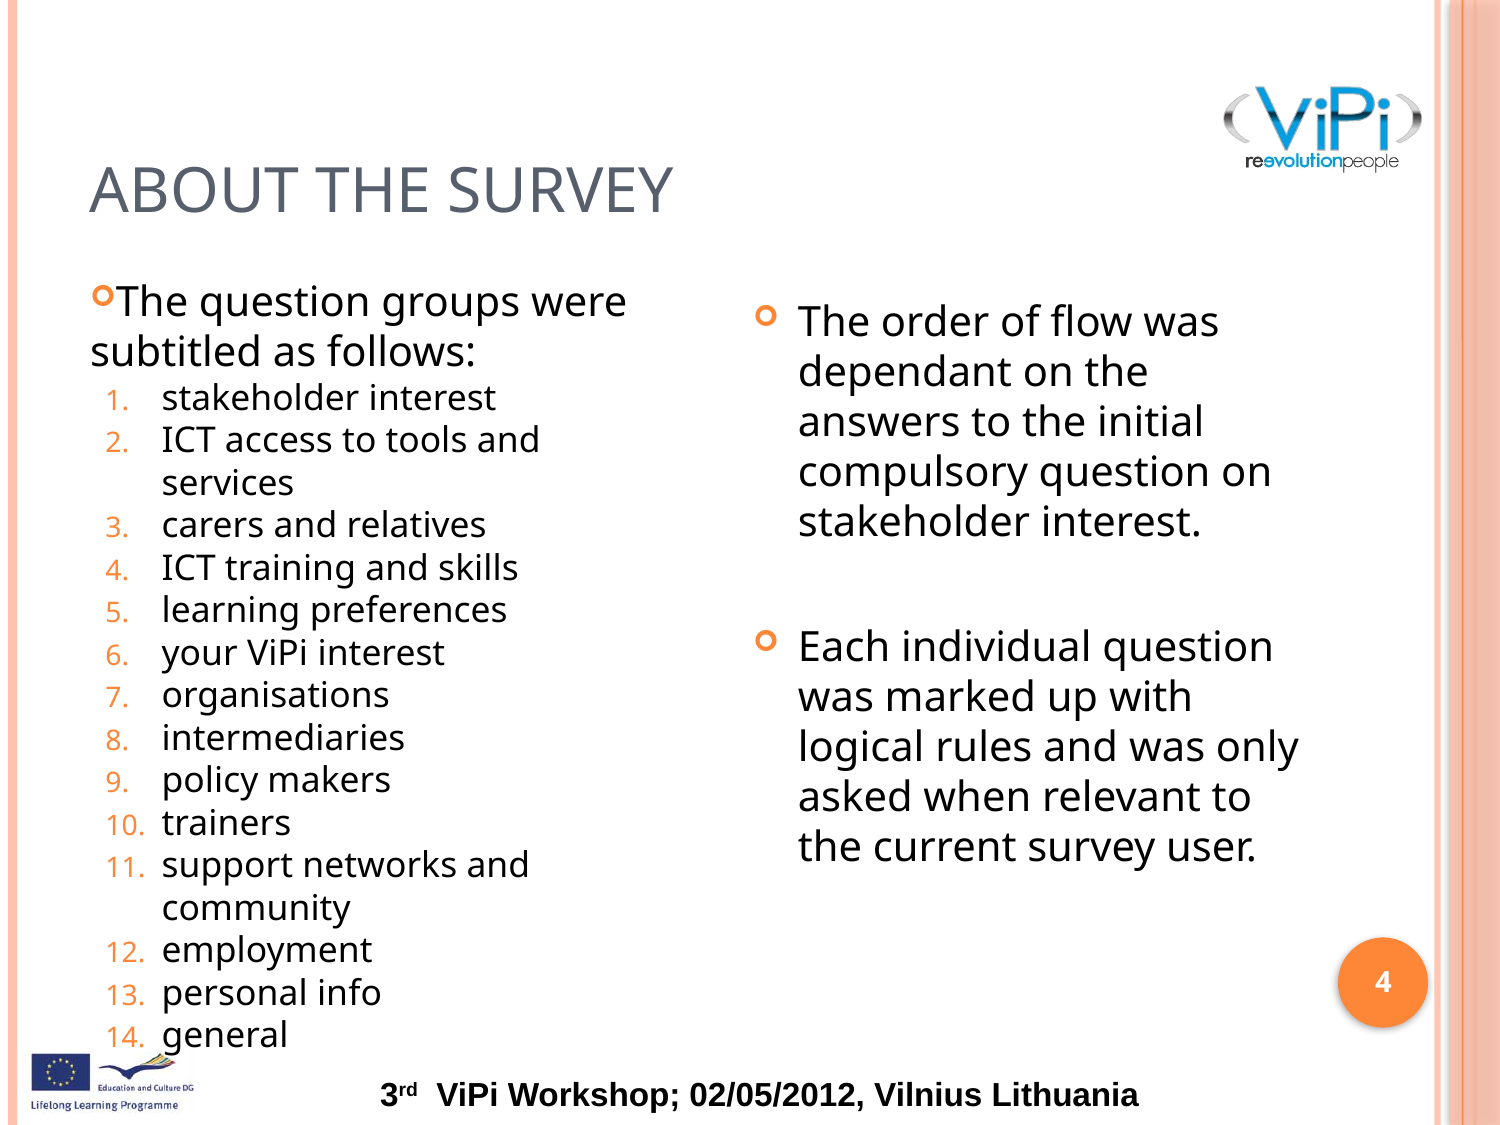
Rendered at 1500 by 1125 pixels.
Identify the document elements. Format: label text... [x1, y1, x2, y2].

list The question groups were subtitled as follows: stakeholder interest ICT access to tools and services carers and relatives ICT training and skills learning preferences your ViPi interest organisations intermediaries policy makers trainers support networks and community employment personal info general [75, 267, 680, 1062]
text_box The order of flow was dependant on the answers to the initial compulsory question on stakeholder interest. Each individual question was marked up with logical rules and was only asked when relevant to the current survey user. [738, 287, 1331, 1087]
title About the Survey [75, 45, 1300, 233]
slide_number 4 [1333, 940, 1434, 1026]
picture [23, 1051, 195, 1114]
picture [1300, 78, 1423, 176]
